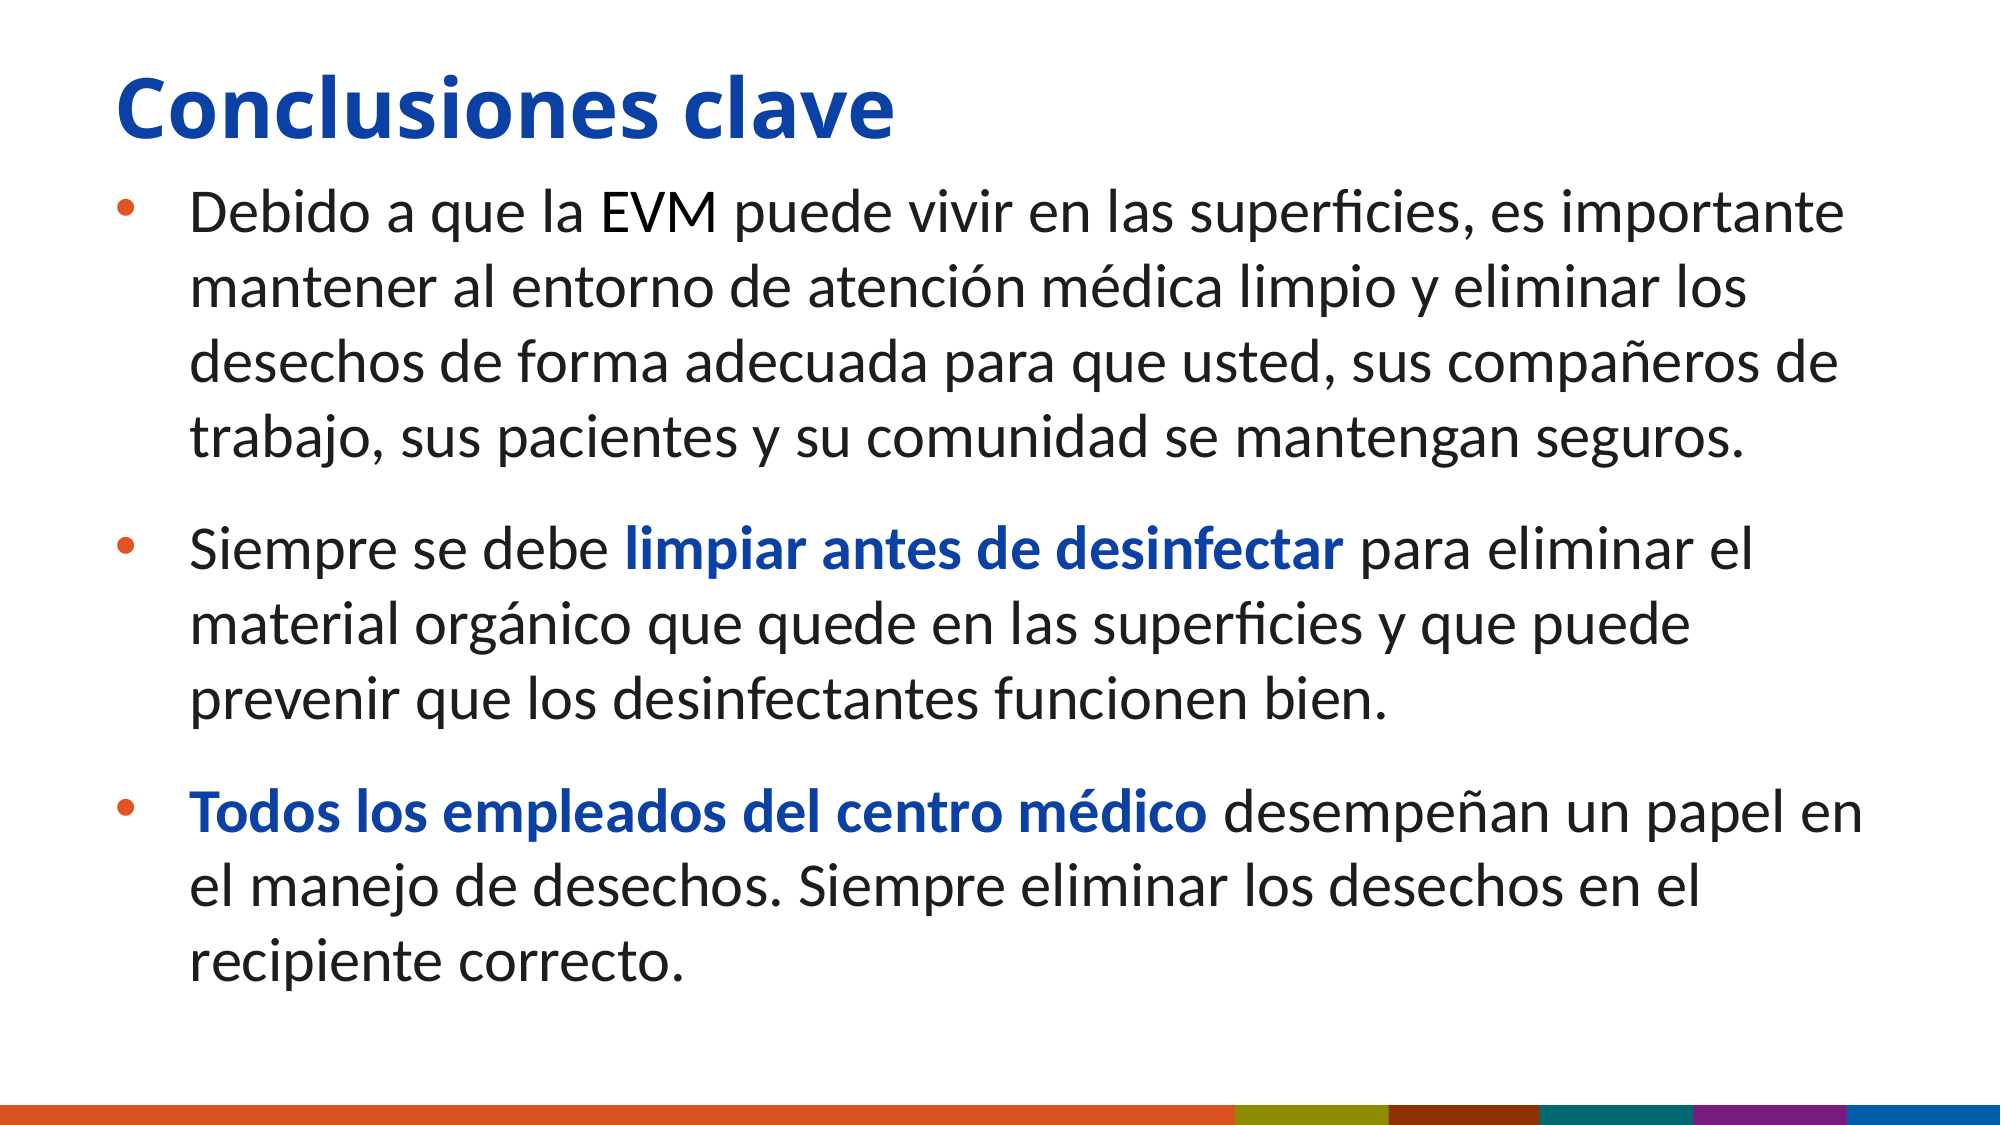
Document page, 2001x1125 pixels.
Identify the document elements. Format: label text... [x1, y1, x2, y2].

title Conclusiones clave [99, 26, 1900, 162]
list Debido a que la EVM puede vivir en las superficies, es importante mantener al entorno de atención médica limpio y eliminar los desechos de forma adecuada para que usted, sus compañeros de trabajo, sus pacientes y su comunidad se mantengan seguros. Siempre se debe limpiar antes de desinfectar para eliminar el material orgánico que quede en las superficies y que puede prevenir que los desinfectantes funcionen bien. Todos los empleados del centro médico desempeñan un papel en el manejo de desechos. Siempre eliminar los desechos en el recipiente correcto. [99, 162, 1900, 848]
picture [0, 1105, 2000, 1125]
